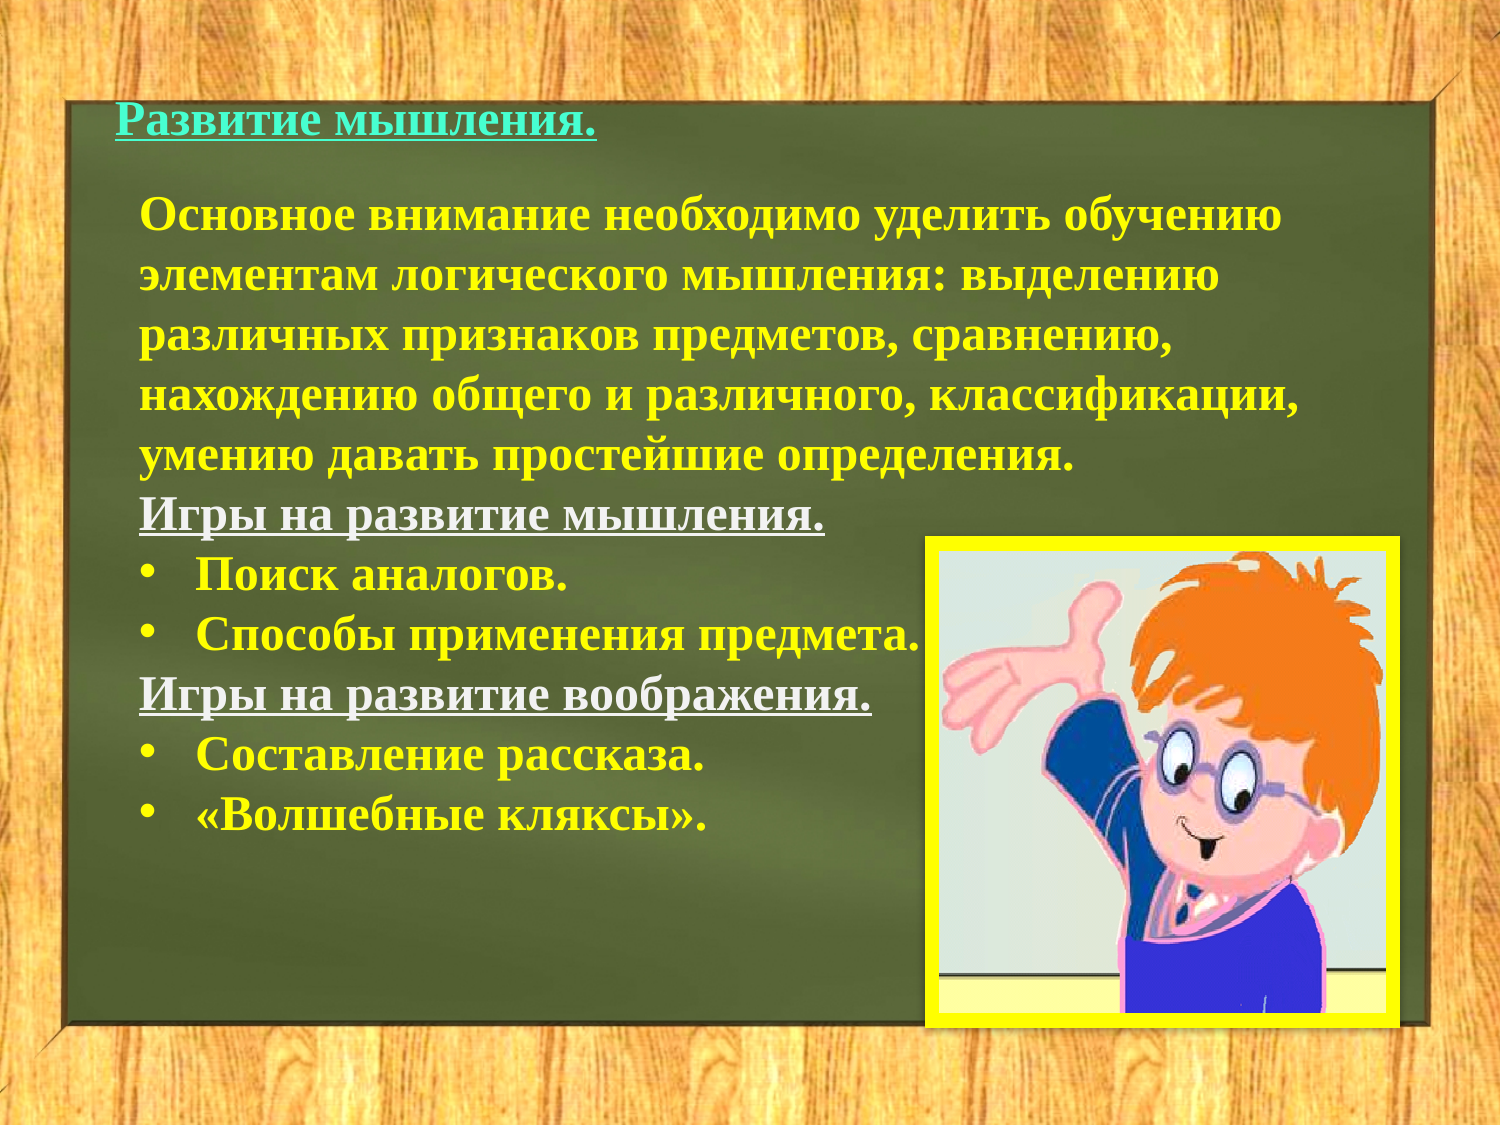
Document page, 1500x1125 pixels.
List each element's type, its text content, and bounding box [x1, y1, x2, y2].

text_box Основное внимание необходимо уделить обучению элементам логического мышления: выделению различных признаков предметов, сравнению, нахождению общего и различного, классификации, умению давать простейшие определения. Игры на развитие мышления. Поиск аналогов. Способы применения предмета. Игры на развитие воображения. Составление рассказа. «Волшебные кляксы». [123, 172, 1412, 968]
text_box Развитие мышления. [100, 78, 1003, 153]
picture [0, 0, 1500, 1125]
